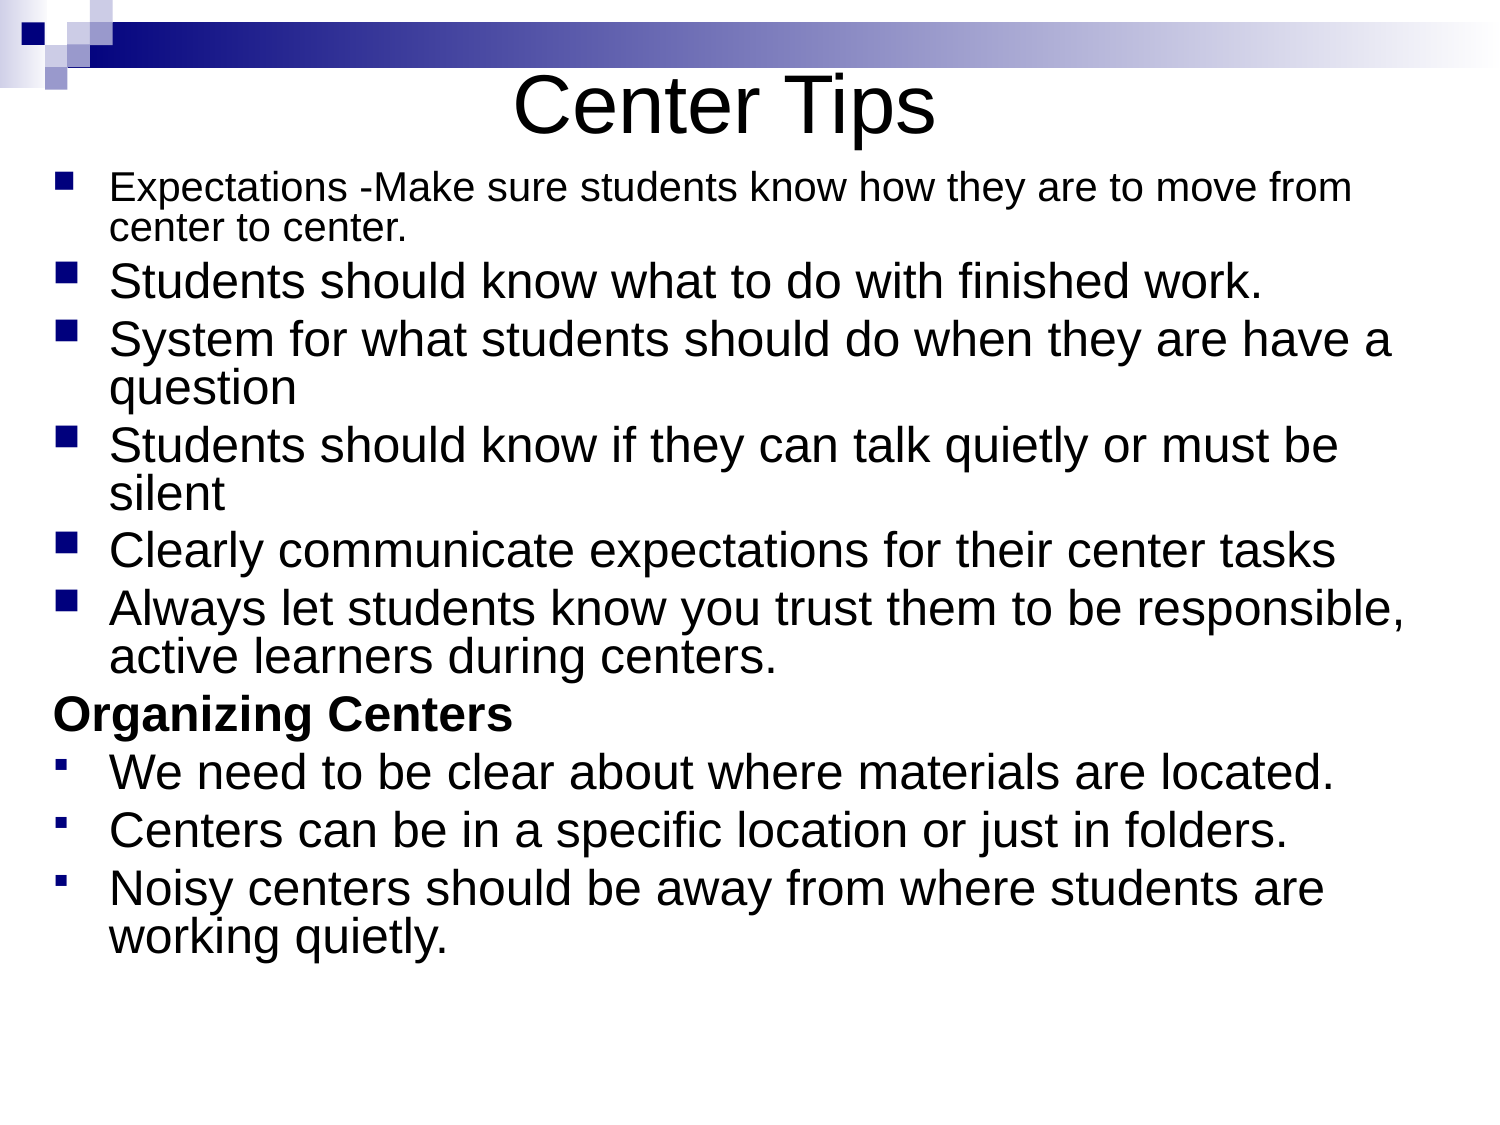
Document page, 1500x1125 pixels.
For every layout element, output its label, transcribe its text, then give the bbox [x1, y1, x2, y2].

title Center Tips [49, 74, 1401, 126]
list Expectations -Make sure students know how they are to move from center to center. Students should know what to do with finished work. System for what students should do when they are have a question Students should know if they can talk quietly or must be silent Clearly communicate expectations for their center tasks Always let students know you trust them to be responsible, active learners during centers. Organizing Centers We need to be clear about where materials are located. Centers can be in a specific location or just in folders. Noisy centers should be away from where students are working quietly. [37, 162, 1451, 1026]
